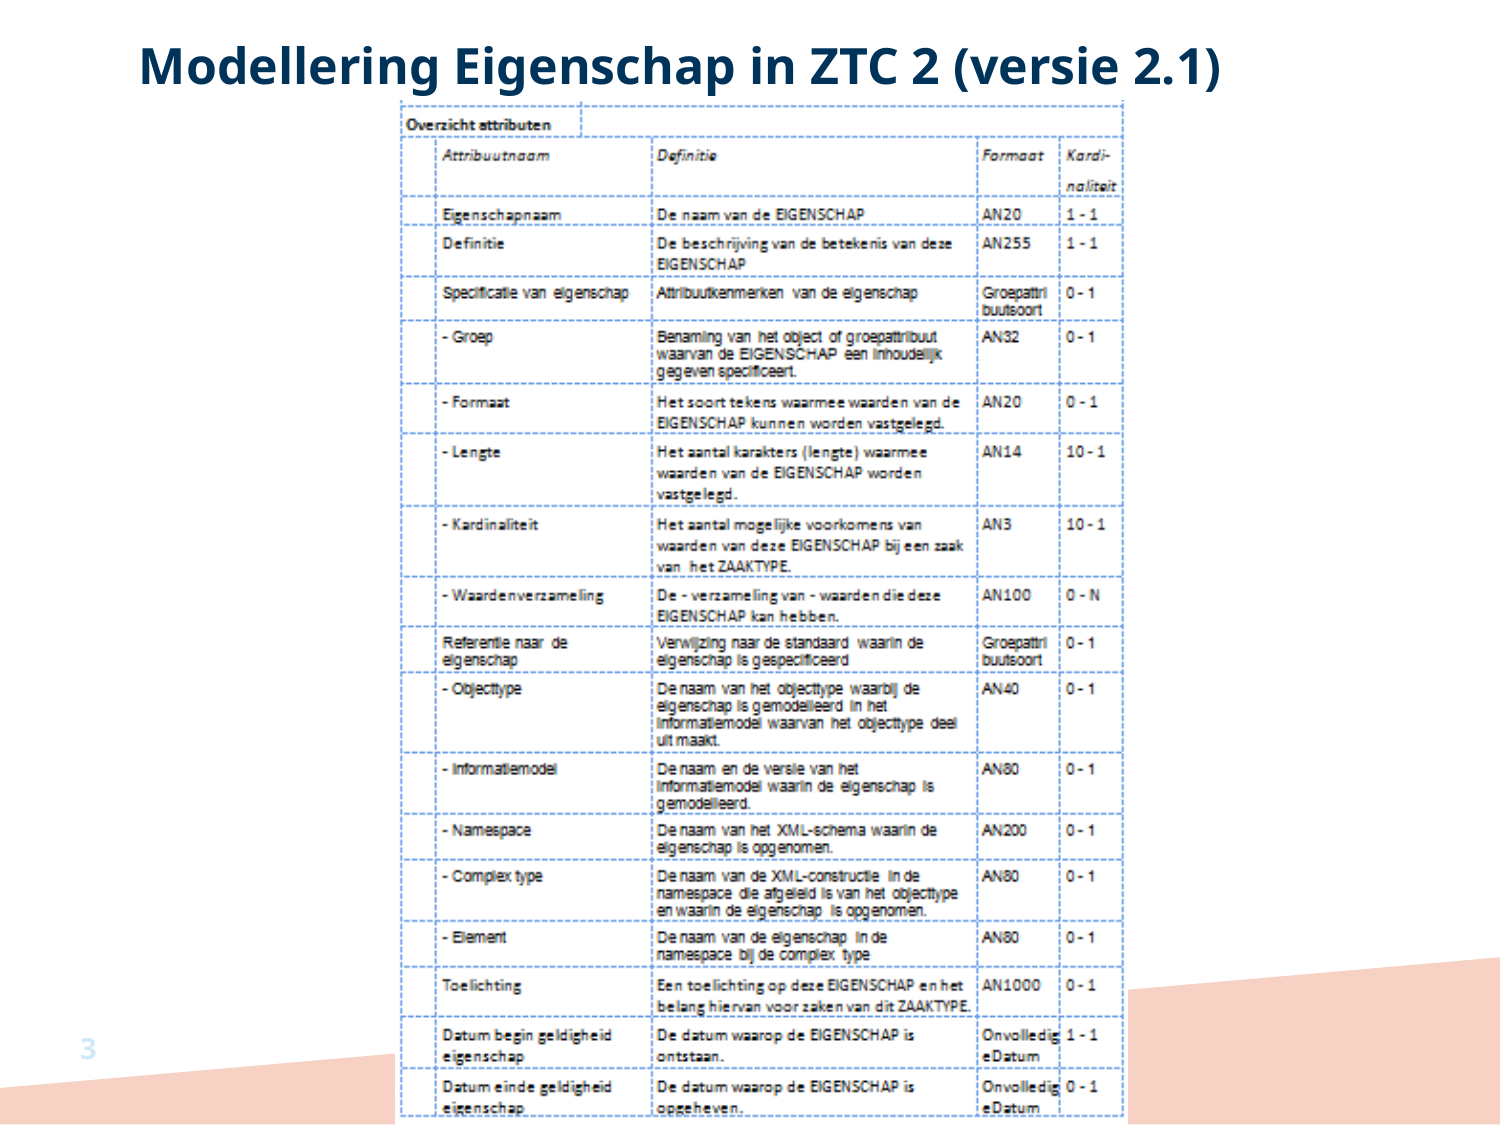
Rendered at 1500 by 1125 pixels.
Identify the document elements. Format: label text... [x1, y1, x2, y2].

slide_number 3 [64, 1023, 172, 1071]
picture [395, 99, 1129, 1125]
title Modellering Eigenschap in ZTC 2 (versie 2.1) [123, 0, 1388, 130]
